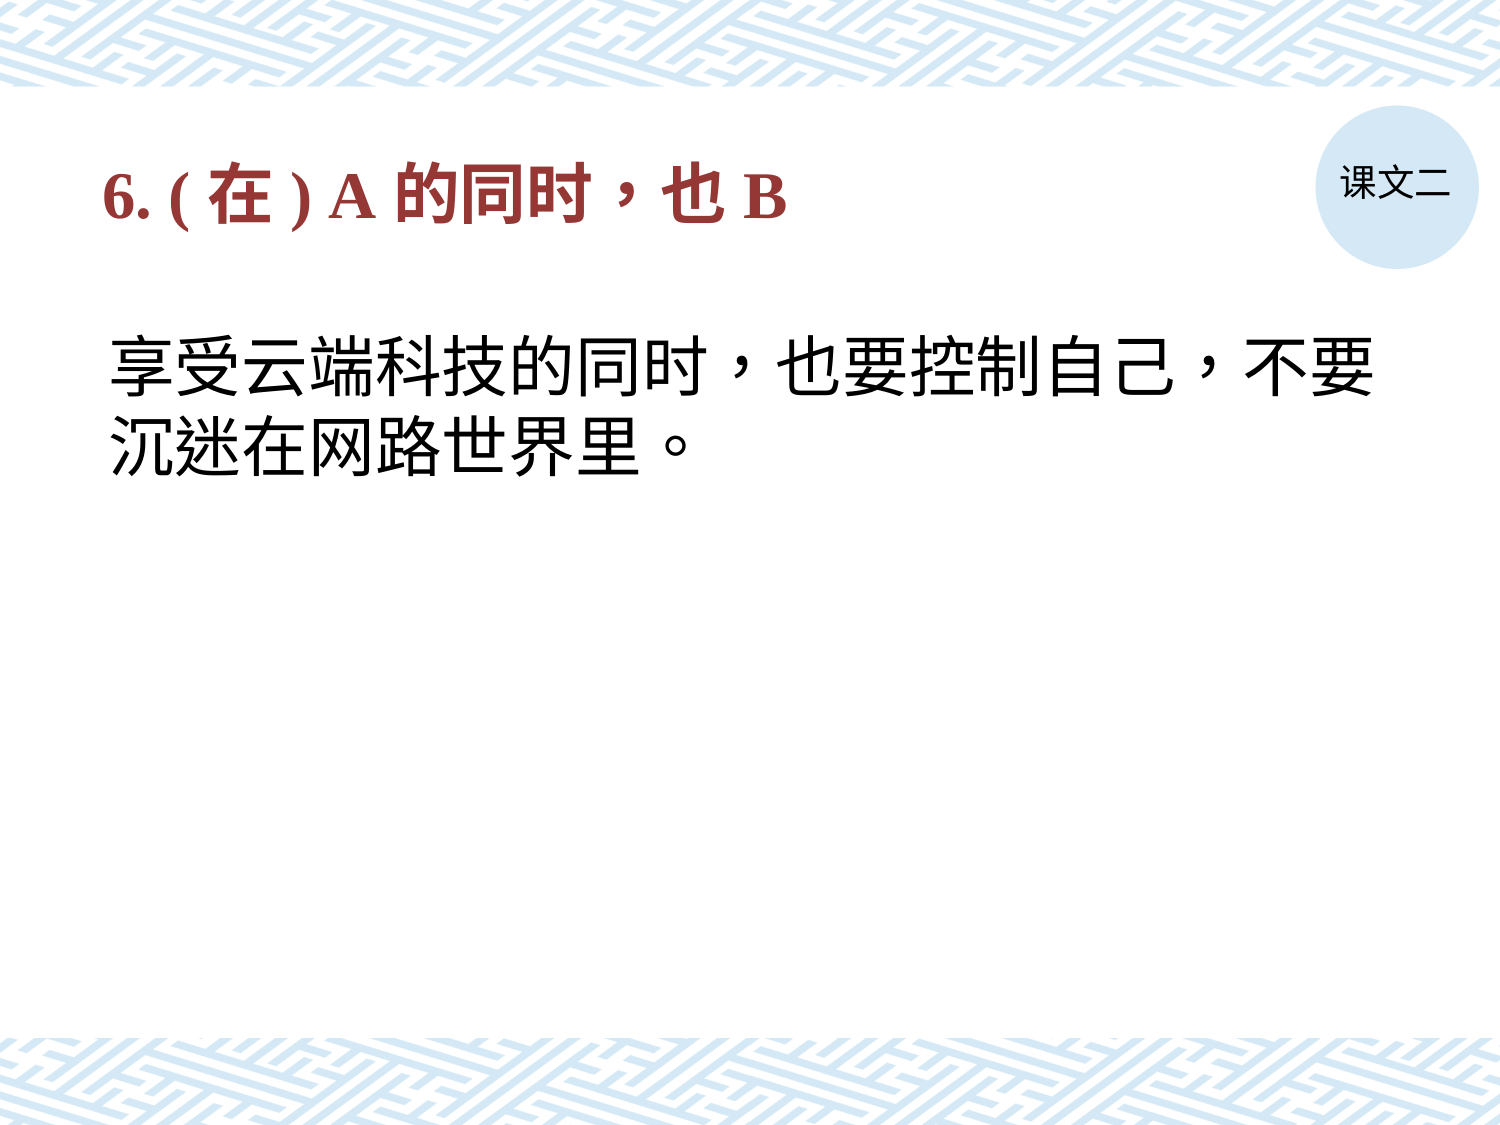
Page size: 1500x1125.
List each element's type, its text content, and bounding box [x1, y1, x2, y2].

list 享受云端科技的同时，也要控制自己，不要沉迷在网路世界里。 [108, 324, 1403, 702]
picture [0, 0, 1500, 1125]
title 6. (在) A的同时，也B [102, 152, 1340, 278]
text_box 课文二 [1325, 151, 1500, 212]
